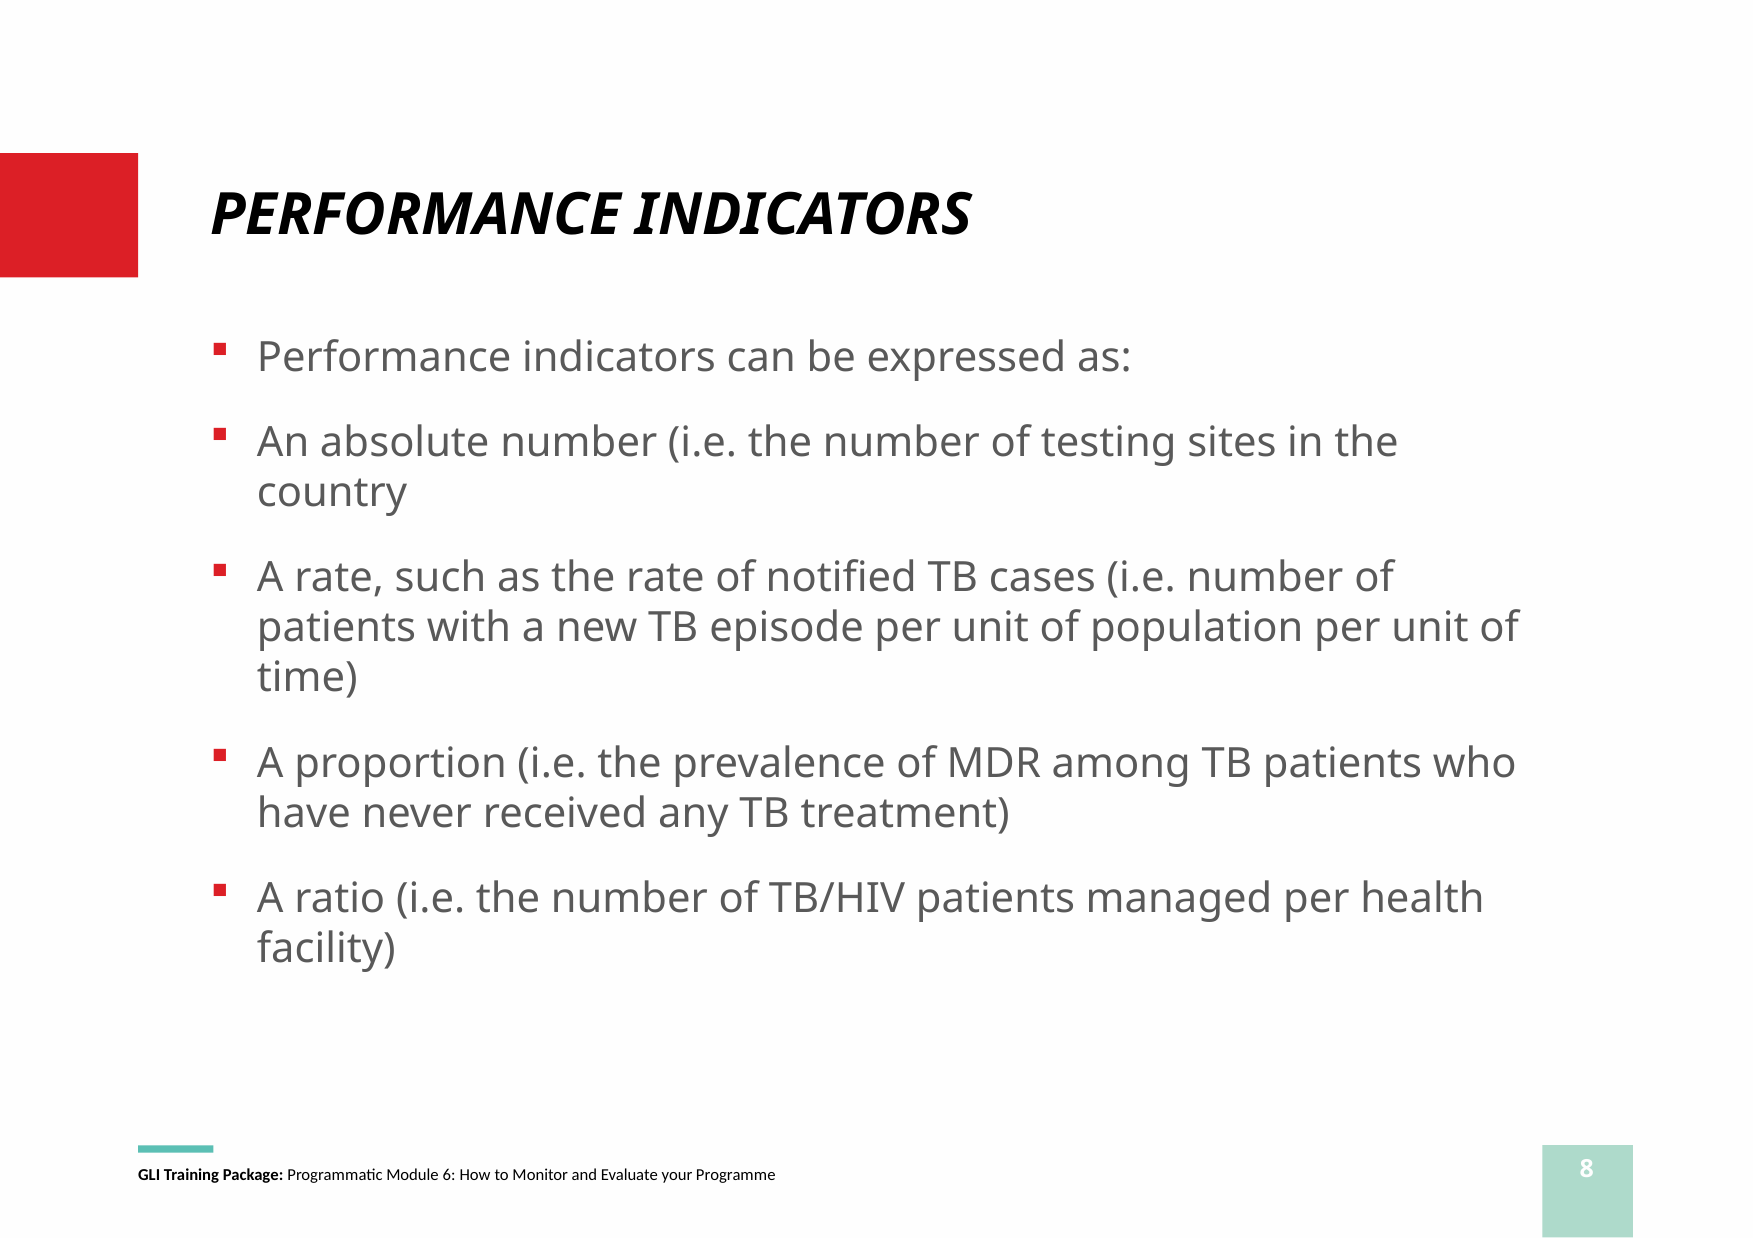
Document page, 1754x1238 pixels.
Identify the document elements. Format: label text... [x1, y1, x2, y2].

list Performance indicators can be expressed as: An absolute number (i.e. the number of testing sites in the country A rate, such as the rate of notified TB cases (i.e. number of patients with a new TB episode per unit of population per unit of time) A proportion (i.e. the prevalence of MDR among TB patients who have never received any TB treatment) A ratio (i.e. the number of TB/HIV patients managed per health facility) [210, 329, 1543, 1085]
title PERFORMANCE INDICATORS [210, 153, 1543, 278]
